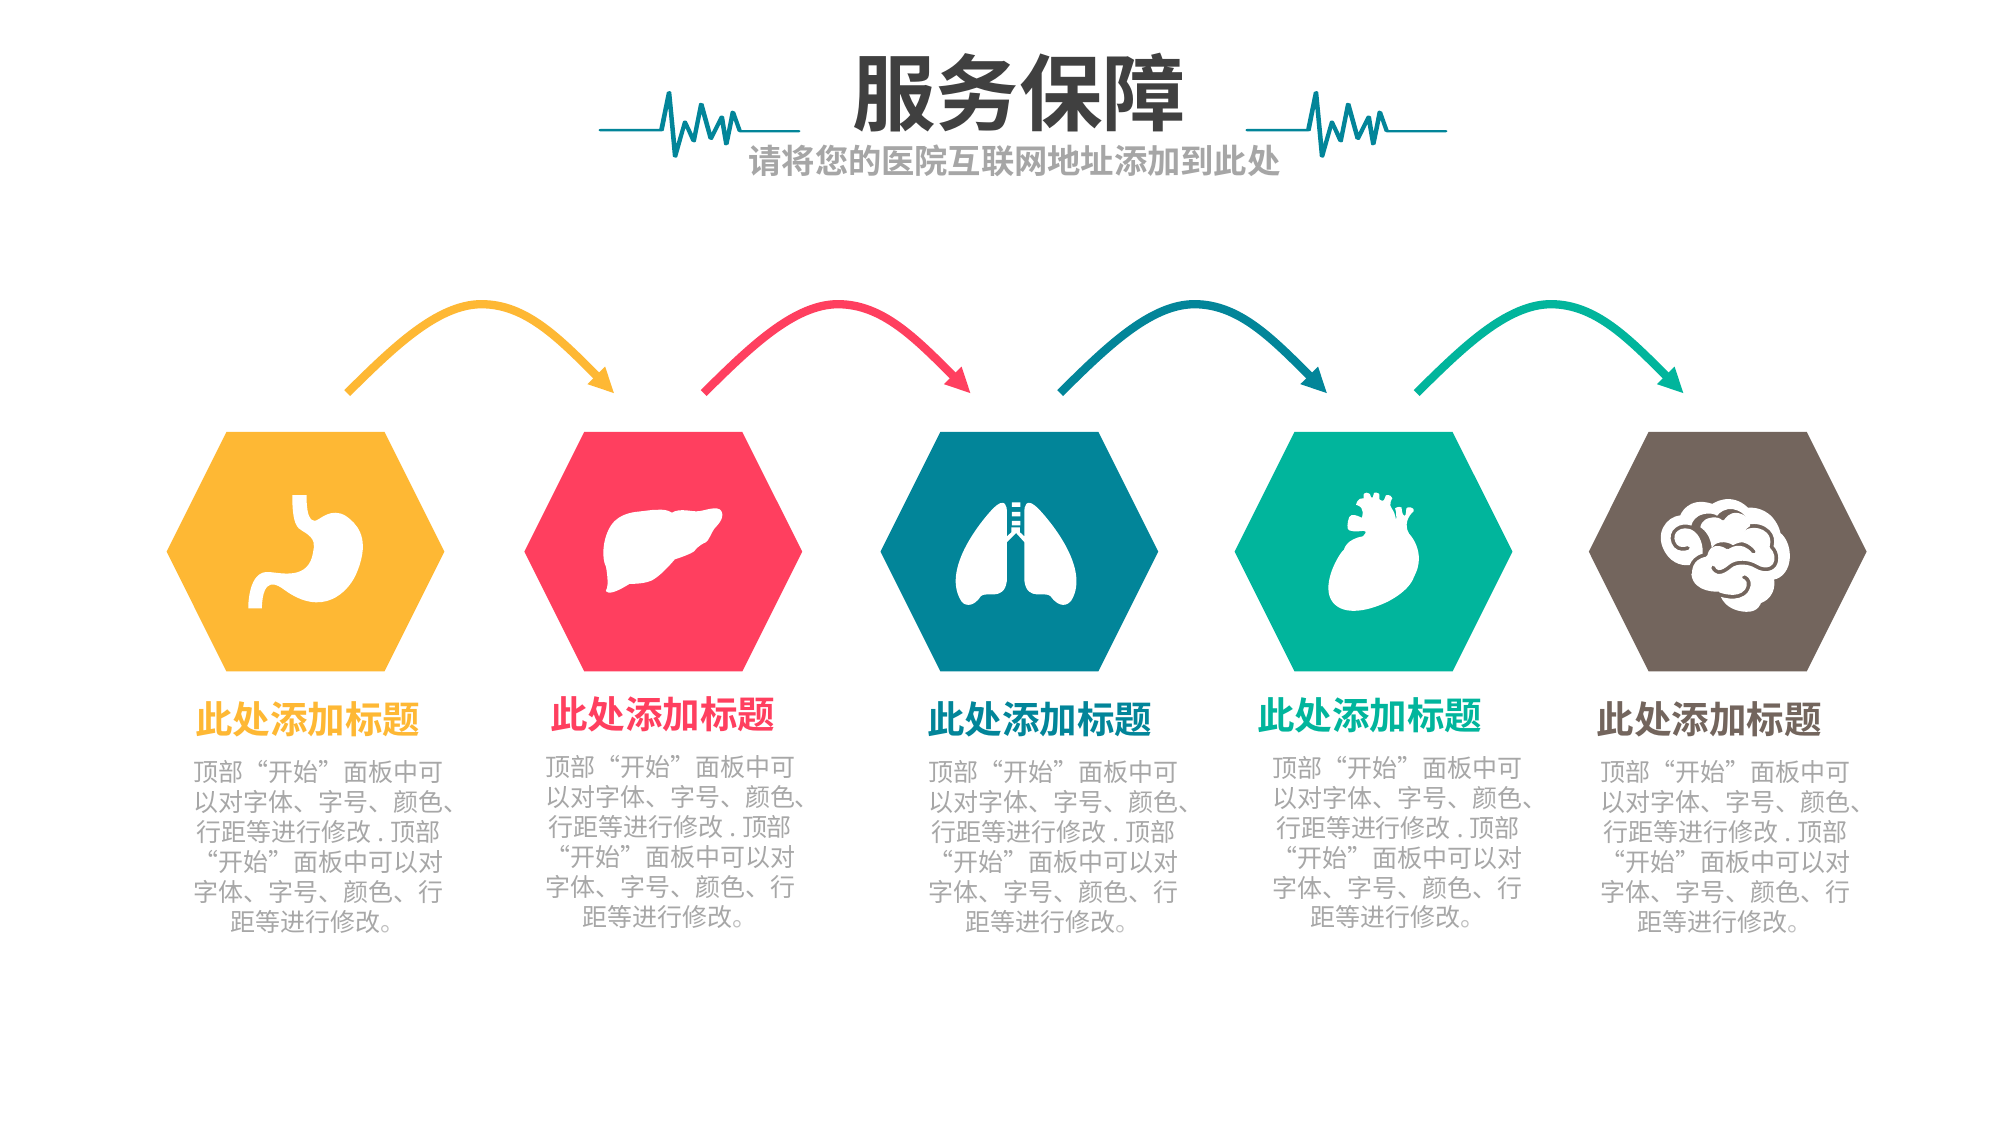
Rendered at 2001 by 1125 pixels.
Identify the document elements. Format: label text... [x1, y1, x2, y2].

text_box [1242, 684, 1539, 943]
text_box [523, 683, 827, 942]
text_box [1234, 431, 1513, 672]
text_box 服务保障 [767, 34, 1271, 132]
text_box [909, 688, 1204, 947]
text_box [1060, 304, 1327, 394]
text_box [1416, 304, 1684, 394]
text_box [166, 431, 445, 672]
text_box [347, 304, 614, 394]
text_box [166, 688, 472, 947]
text_box [703, 304, 971, 394]
text_box [598, 91, 801, 158]
text_box 请将您的医院互联网地址添加到此处 [733, 132, 1305, 201]
text_box [1245, 91, 1448, 158]
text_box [1588, 431, 1867, 672]
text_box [880, 431, 1159, 672]
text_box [1577, 688, 1873, 947]
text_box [524, 431, 803, 672]
